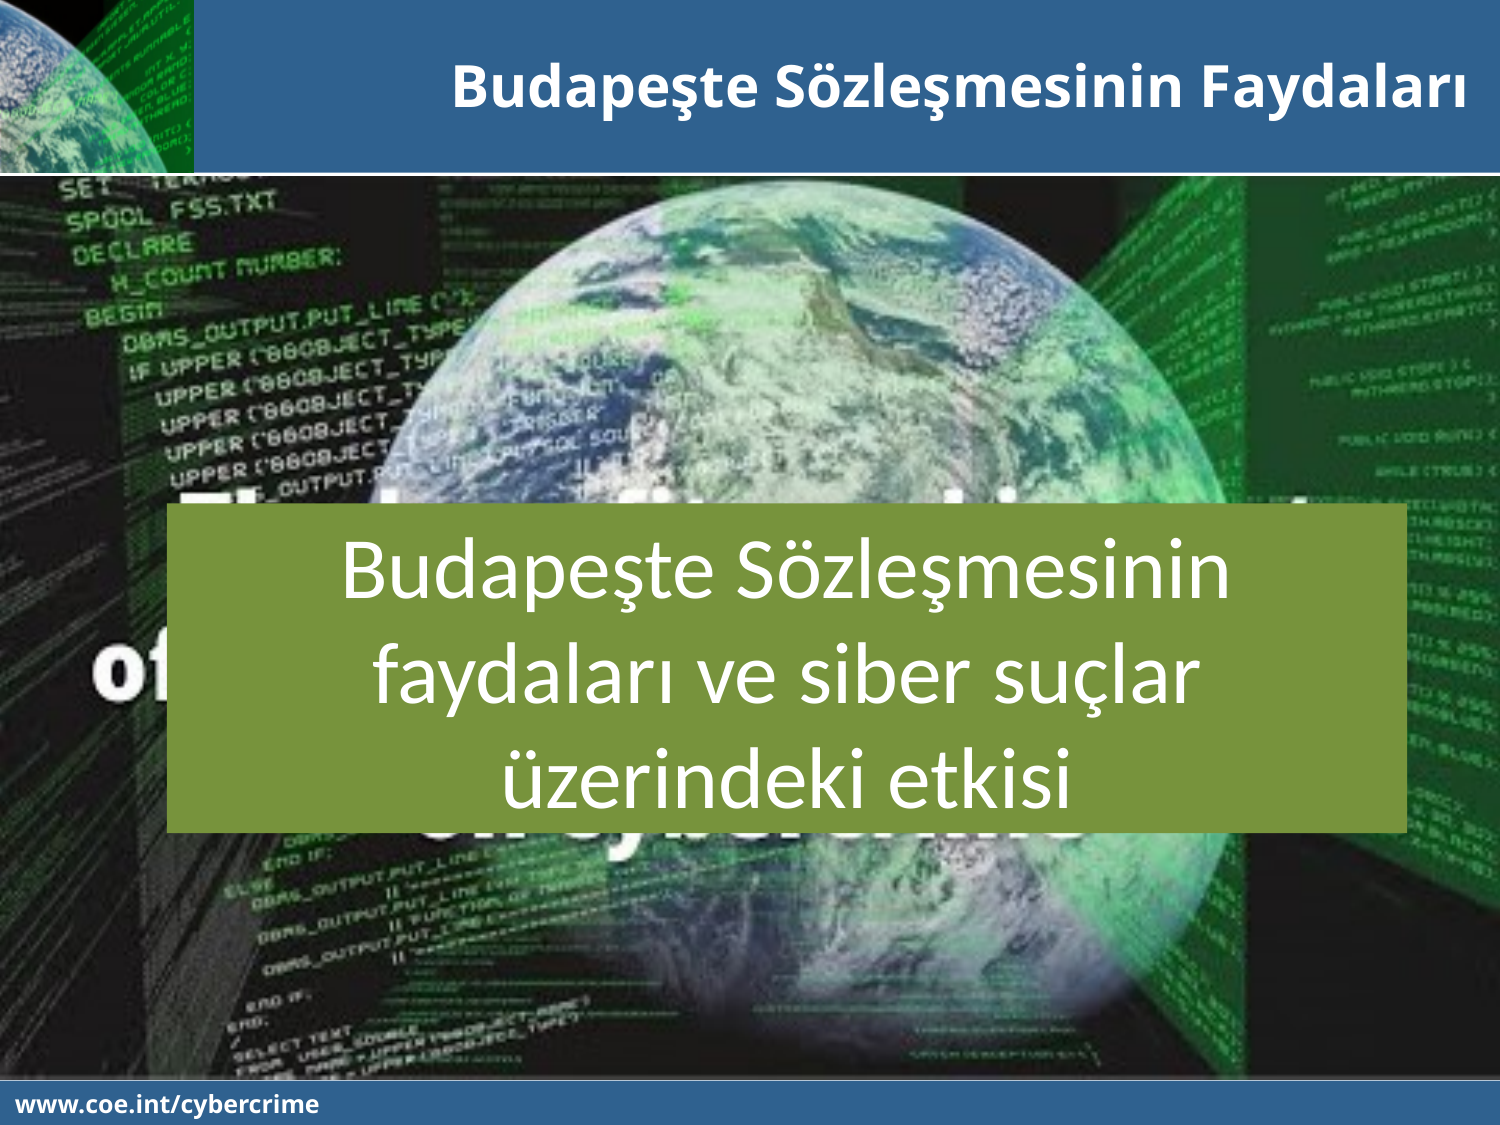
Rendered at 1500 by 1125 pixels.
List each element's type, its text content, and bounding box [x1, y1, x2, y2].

text_box Budapeşte Sözleşmesinin Faydaları [198, 0, 1500, 175]
text_box www.coe.int/cybercrime [0, 1087, 1500, 1125]
picture [0, 0, 194, 173]
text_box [0, 175, 1500, 1081]
